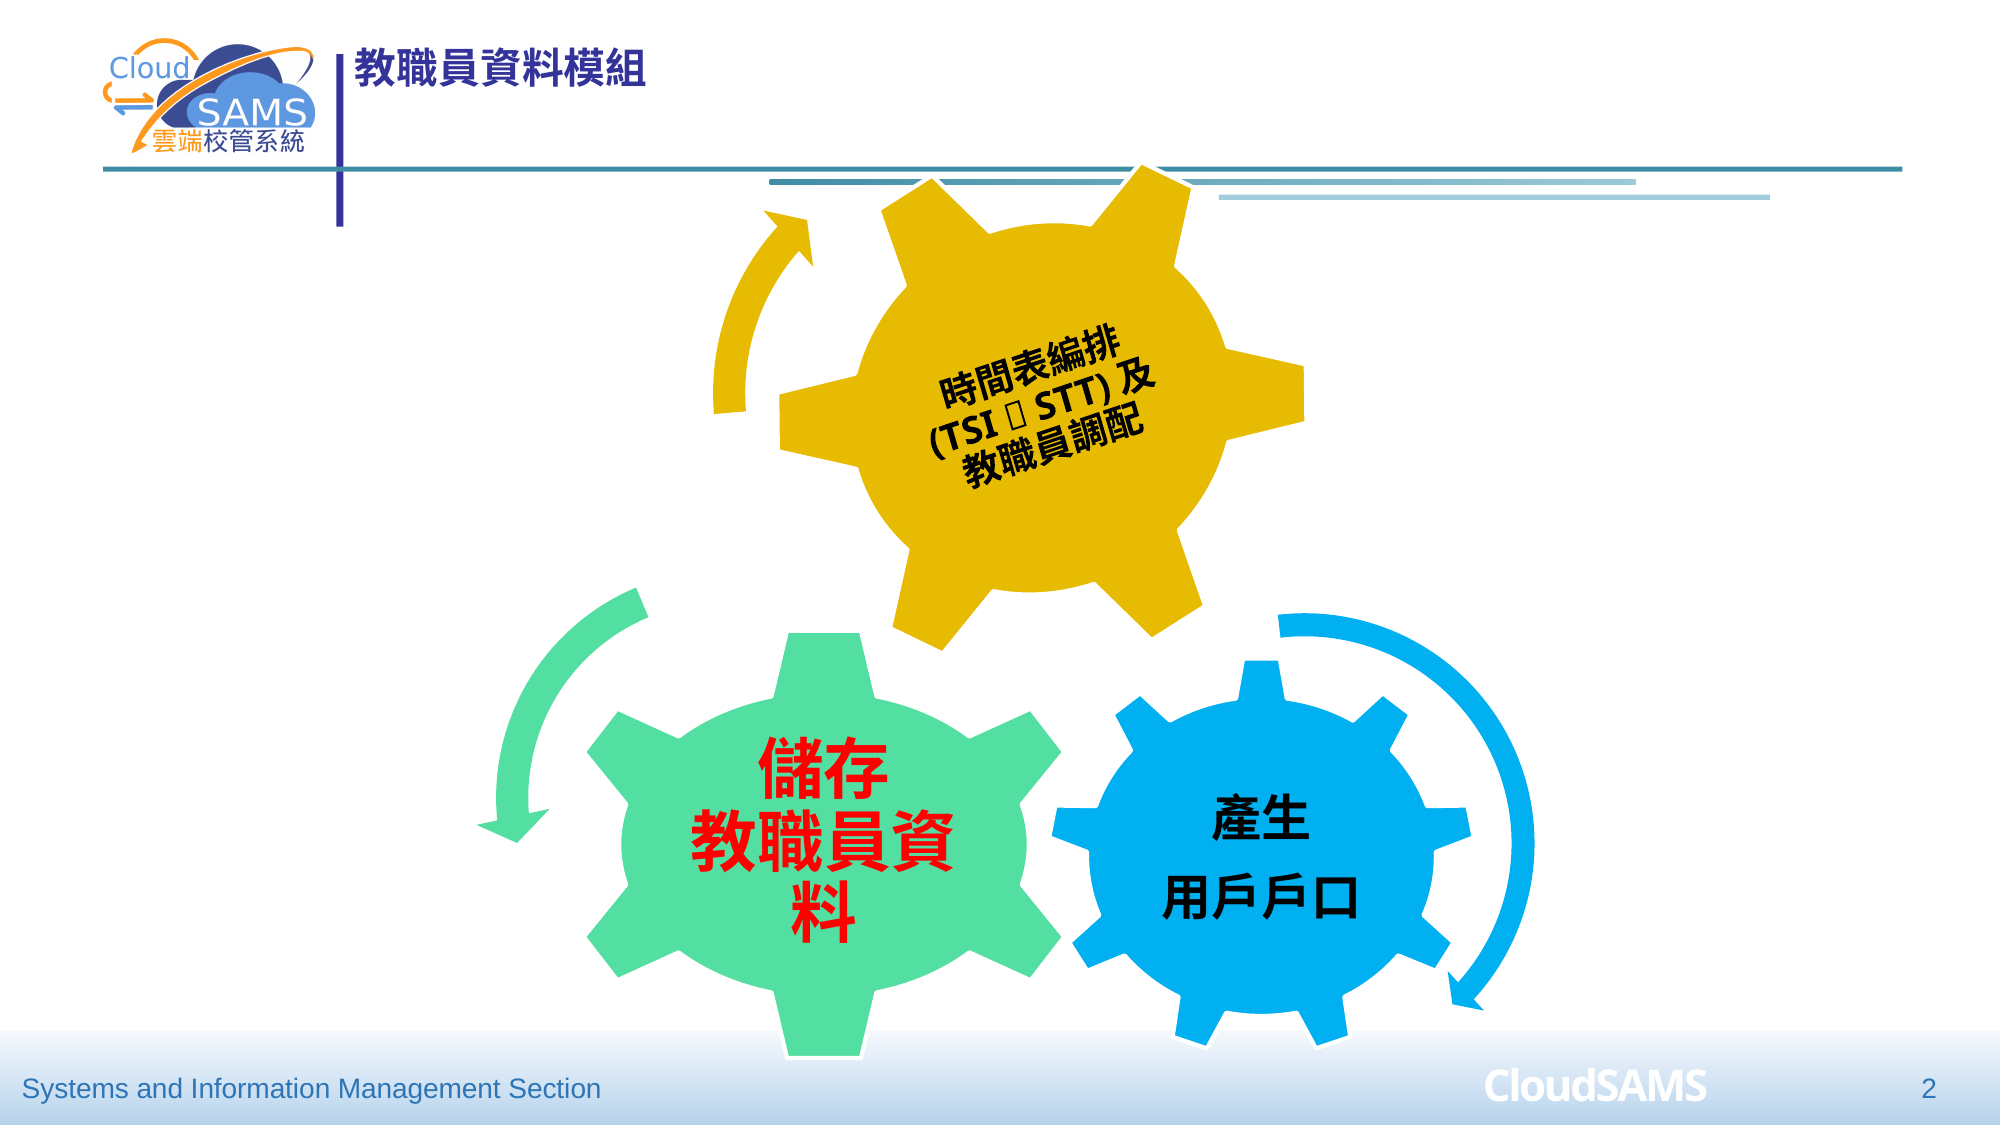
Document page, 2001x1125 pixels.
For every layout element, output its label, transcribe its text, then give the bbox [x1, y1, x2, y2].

slide_number 2 [1755, 1063, 1952, 1125]
title 教職員資料模組 [340, 44, 1907, 170]
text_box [208, 155, 1650, 1125]
picture [87, 7, 349, 175]
